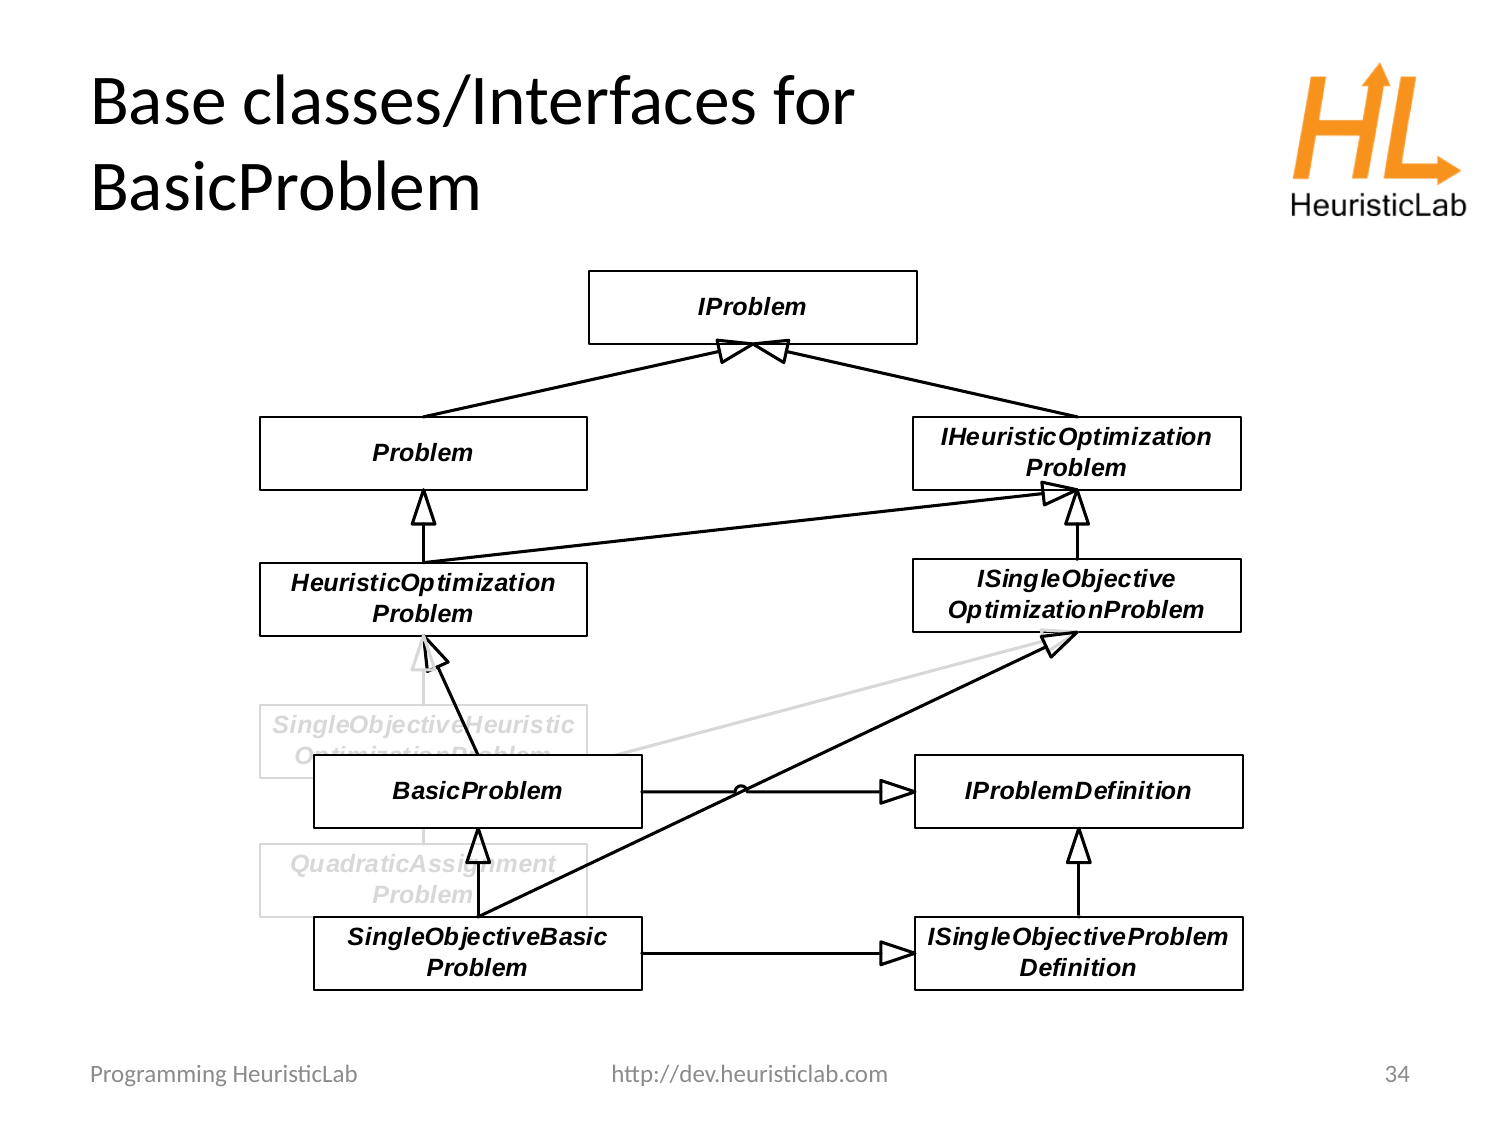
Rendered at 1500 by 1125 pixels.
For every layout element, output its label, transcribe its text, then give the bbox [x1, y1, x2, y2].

title Base classes/Interfaces for BasicProblem [75, 45, 1282, 233]
slide_number 34 [1074, 1042, 1425, 1103]
picture [255, 266, 1245, 995]
slide_number Programming HeuristicLab [75, 1042, 425, 1103]
picture [1281, 27, 1474, 244]
footer http://dev.heuristiclab.com [512, 1042, 988, 1103]
